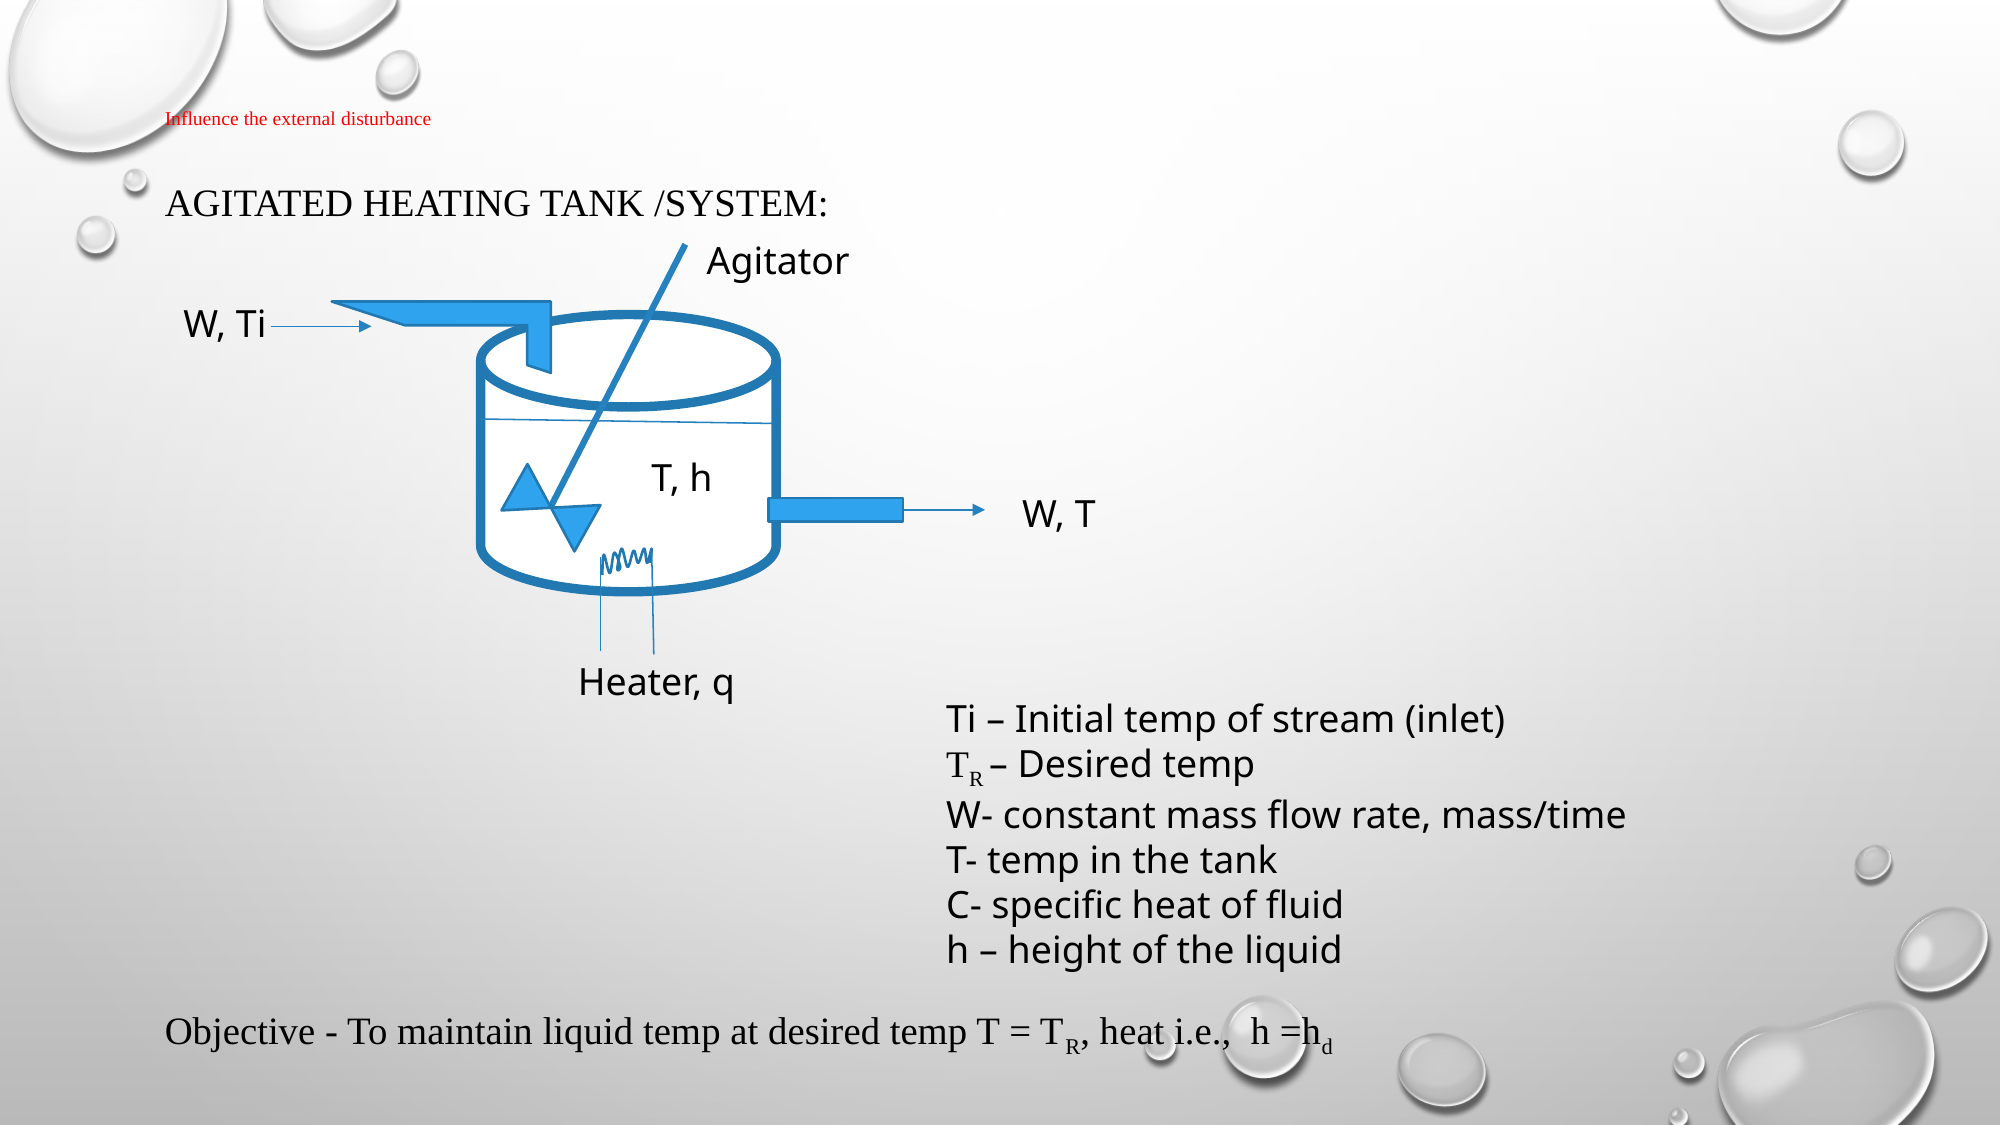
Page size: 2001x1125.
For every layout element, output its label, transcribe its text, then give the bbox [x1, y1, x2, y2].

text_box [170, 229, 1109, 712]
title Influence the external disturbance [149, 101, 1851, 162]
list Agitated heating tank /system: Objective - To maintain liquid temp at desired temp T = TR, heat i.e., h =hd [149, 161, 1850, 1075]
text_box Ti – Initial temp of stream (inlet) TR – Desired temp W- constant mass flow rate, mass/time T- temp in the tank C- specific heat of fluid h – height of the liquid [931, 687, 1652, 979]
picture [0, 0, 2000, 1125]
